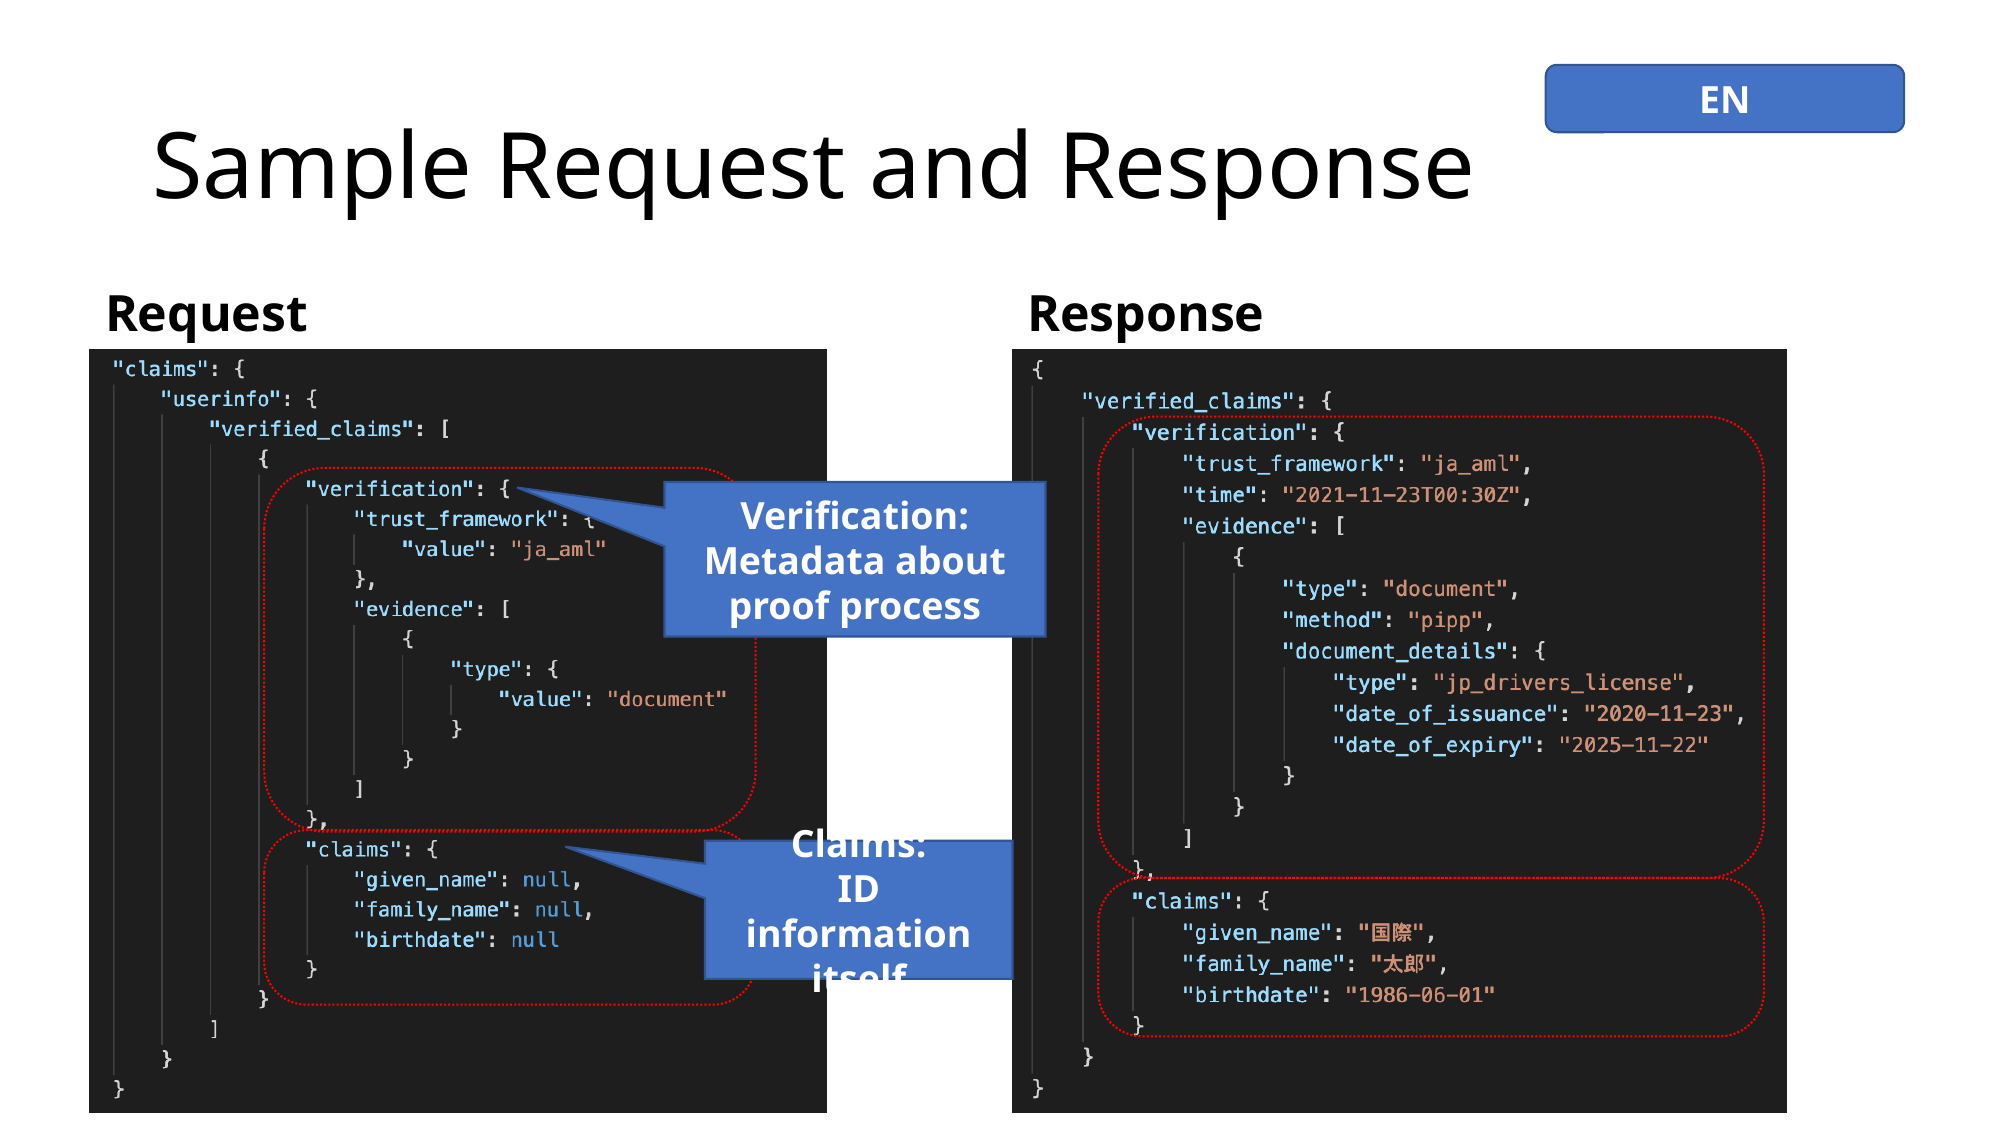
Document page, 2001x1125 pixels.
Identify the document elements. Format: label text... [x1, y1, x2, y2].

text_box Claims: ID information itself [827, 839, 1012, 980]
title Sample Request and Response [137, 59, 1863, 278]
text_box EN [1544, 63, 1906, 134]
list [1012, 349, 1787, 1113]
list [89, 349, 827, 1113]
text_box Verification: Metadata about proof process [827, 480, 1012, 638]
list Request [90, 275, 937, 350]
list Response [1012, 275, 1863, 350]
